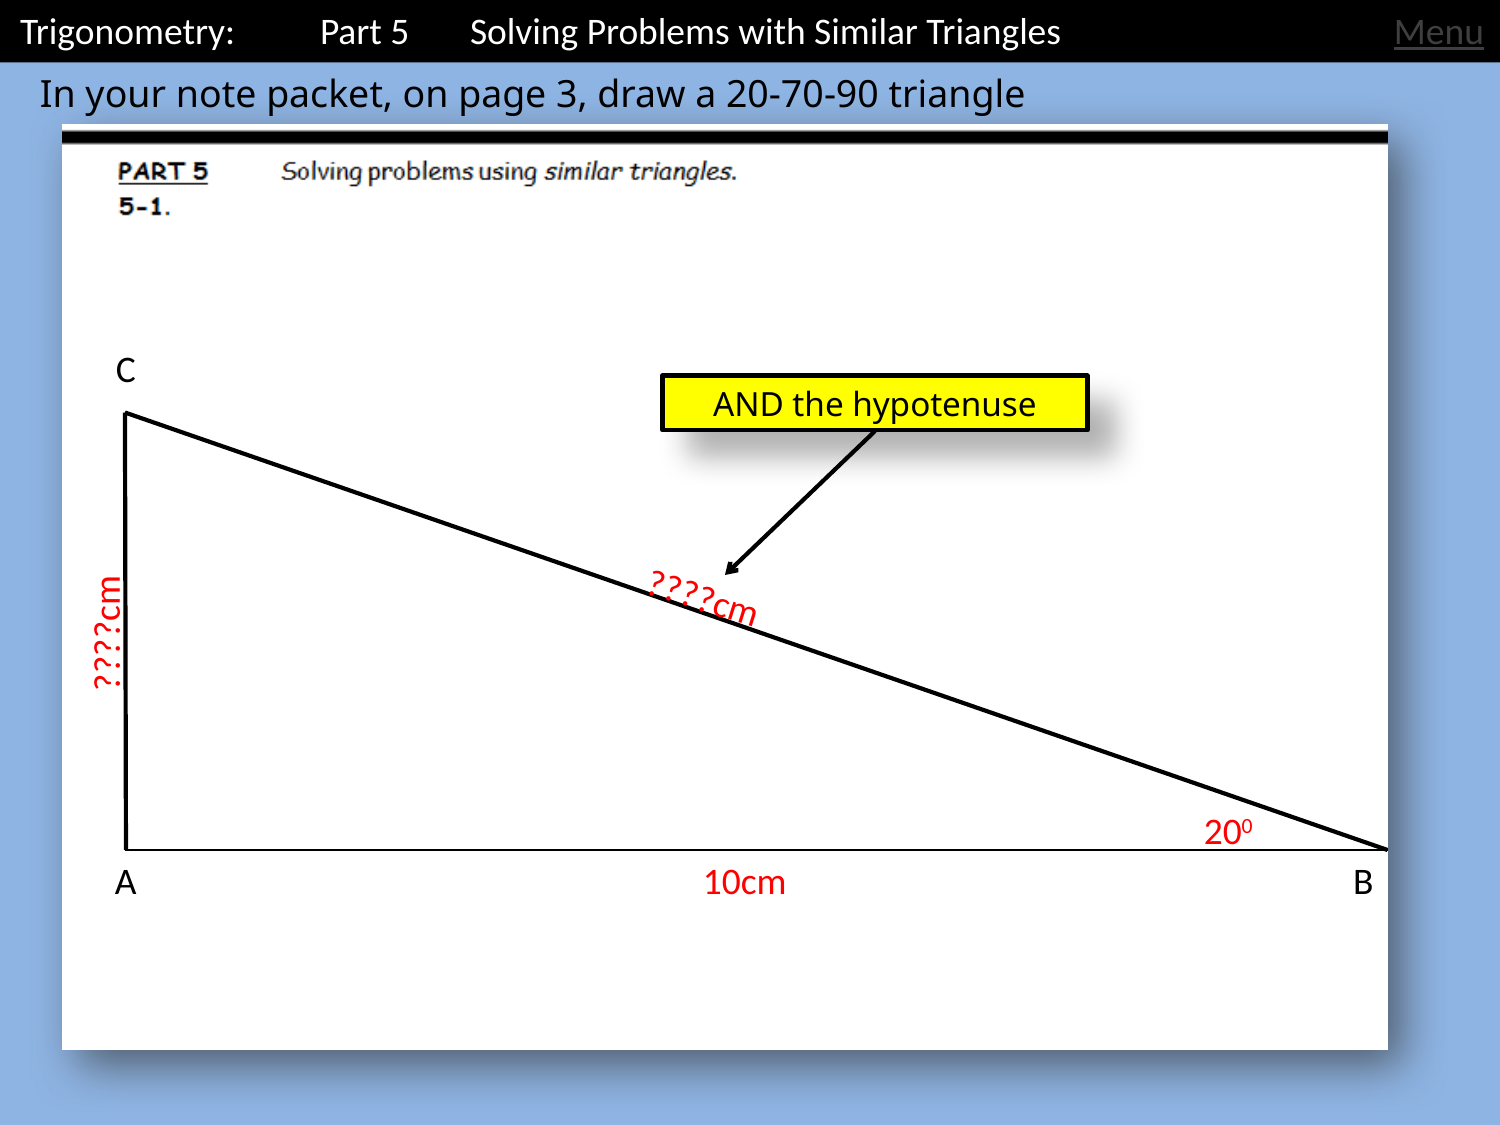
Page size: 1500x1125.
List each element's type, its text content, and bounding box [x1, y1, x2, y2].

text_box In your note packet, on page 3, draw a 20-70-90 triangle [24, 62, 1475, 168]
text_box Trigonometry: Part 5 Solving Problems with Similar Triangles [5, 0, 1086, 105]
text_box Menu [1379, 0, 1500, 60]
text_box [1086, 0, 1500, 64]
picture [62, 124, 1388, 1051]
text_box [0, 0, 5, 64]
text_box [127, 412, 1388, 851]
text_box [724, 430, 876, 576]
